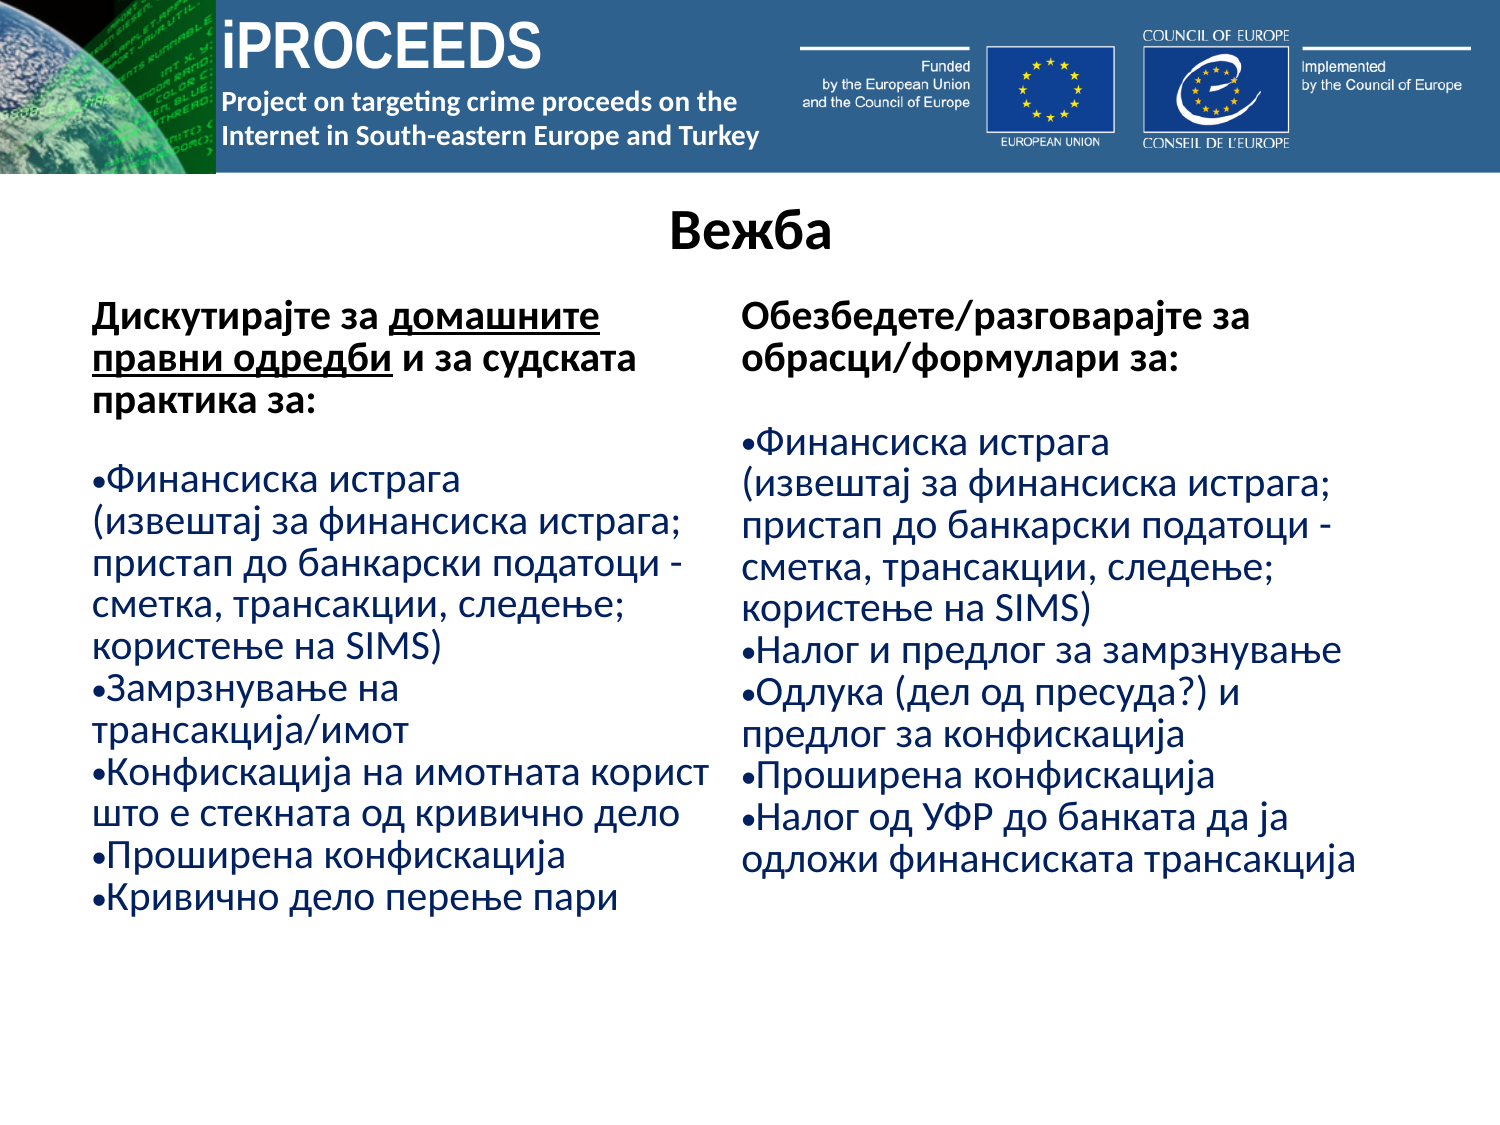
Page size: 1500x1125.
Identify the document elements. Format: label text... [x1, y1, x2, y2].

table_header Дискутирајте за домашните правни одредби и за судската практика за: Финансиска истрага (извештај за финансиска истрага; пристап до банкарски податоци - сметка, трансакции, следење; користење на SIMS) Замрзнување на трансакција/имот Конфискација на имотната корист што е стекната од кривично дело Проширена конфискација Кривично дело перење пари [78, 292, 725, 1125]
title Вежба [76, 172, 1427, 279]
picture [0, 0, 216, 174]
table_header Обезбедете/разговарајте за обрасци/формулари за: Финансиска истрага (извештај за финансиска истрага; пристап до банкарски податоци - сметка, трансакции, следење; користење на SIMS) Налог и предлог за замрзнување Одлука (дел од пресуда?) и предлог за конфискација Проширена конфискација Налог од УФР до банката да ја одложи финансиската трансакција [727, 292, 1399, 1125]
picture [800, 30, 1471, 148]
